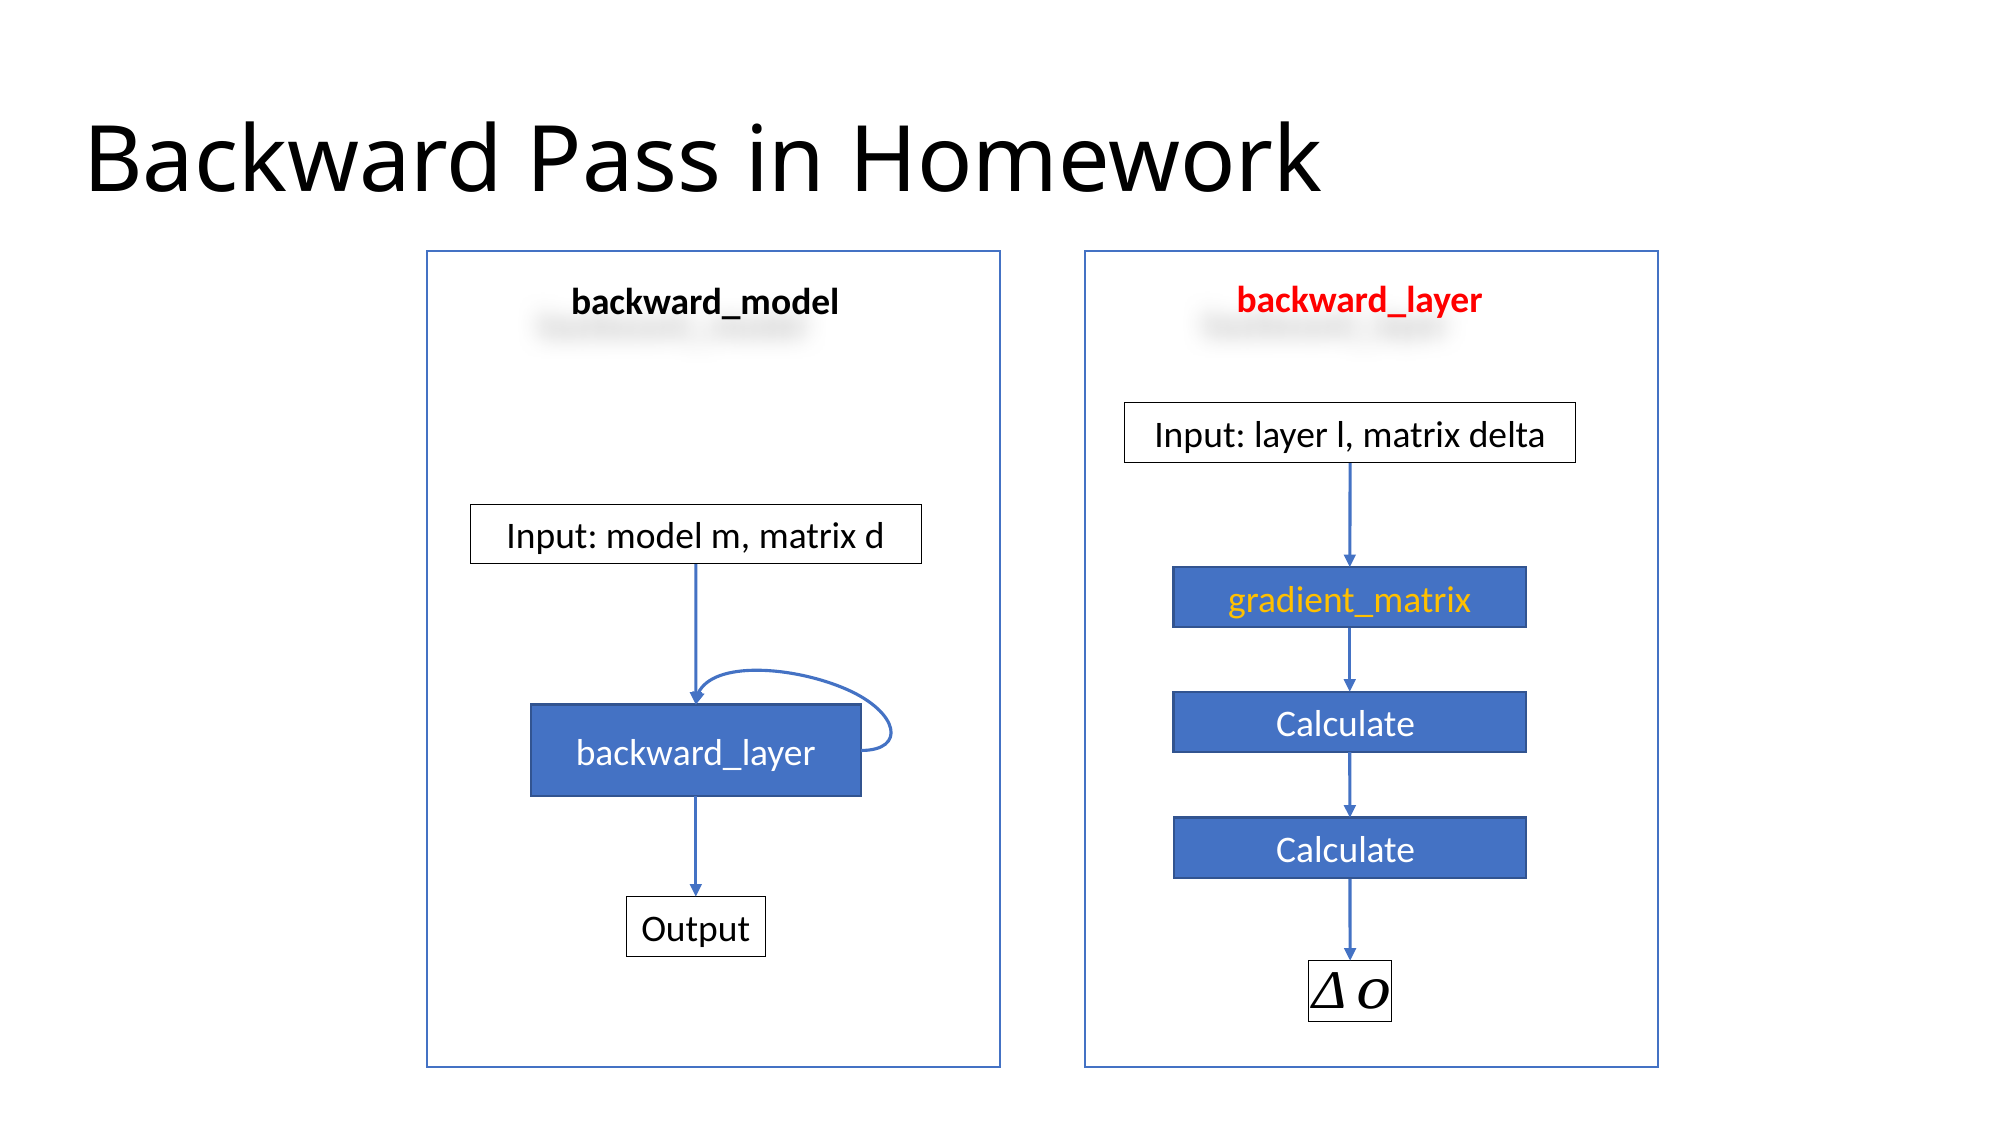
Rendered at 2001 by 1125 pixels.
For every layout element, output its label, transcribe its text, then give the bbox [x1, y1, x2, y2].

title Backward Pass in Homework [68, 97, 1932, 223]
text_box backward_layer [1134, 268, 1585, 328]
text_box [426, 250, 1001, 1068]
text_box backward_model [480, 269, 931, 329]
text_box Input: layer l, matrix delta [1124, 402, 1576, 463]
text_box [695, 704, 861, 751]
text_box Output [626, 896, 766, 957]
text_box Input: model m, matrix d [470, 504, 922, 564]
text_box gradient_matrix [1172, 566, 1527, 628]
text_box backward_layer [530, 703, 862, 797]
text_box [1084, 250, 1659, 1068]
